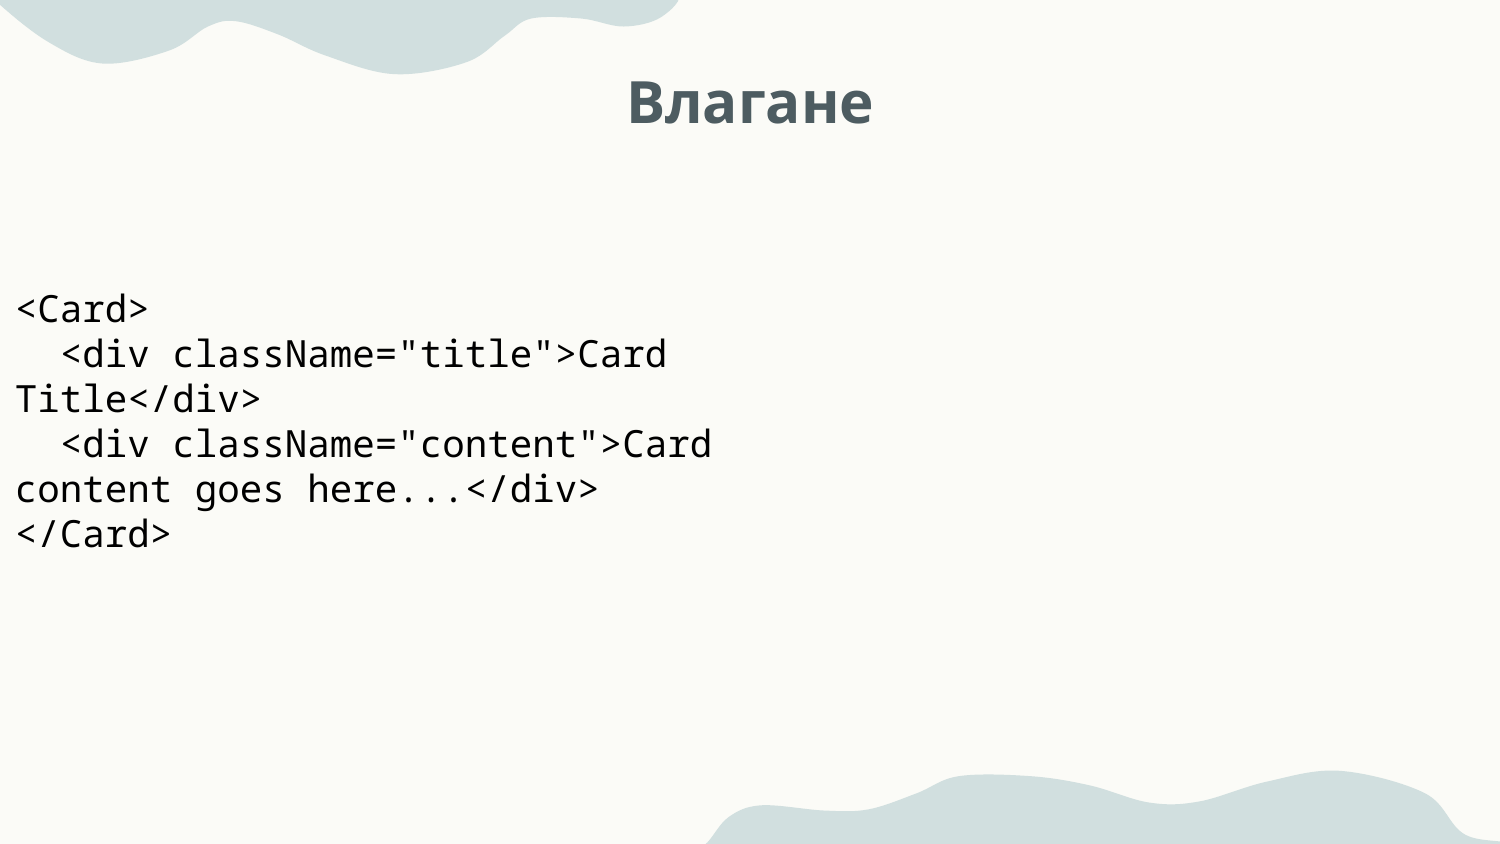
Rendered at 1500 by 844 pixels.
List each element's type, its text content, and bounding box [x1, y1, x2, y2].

title Влагане [122, 58, 1378, 151]
text_box <Card> <div className="title">Card Title</div> <div className="content">Card content goes here...</div> </Card> [0, 277, 808, 563]
